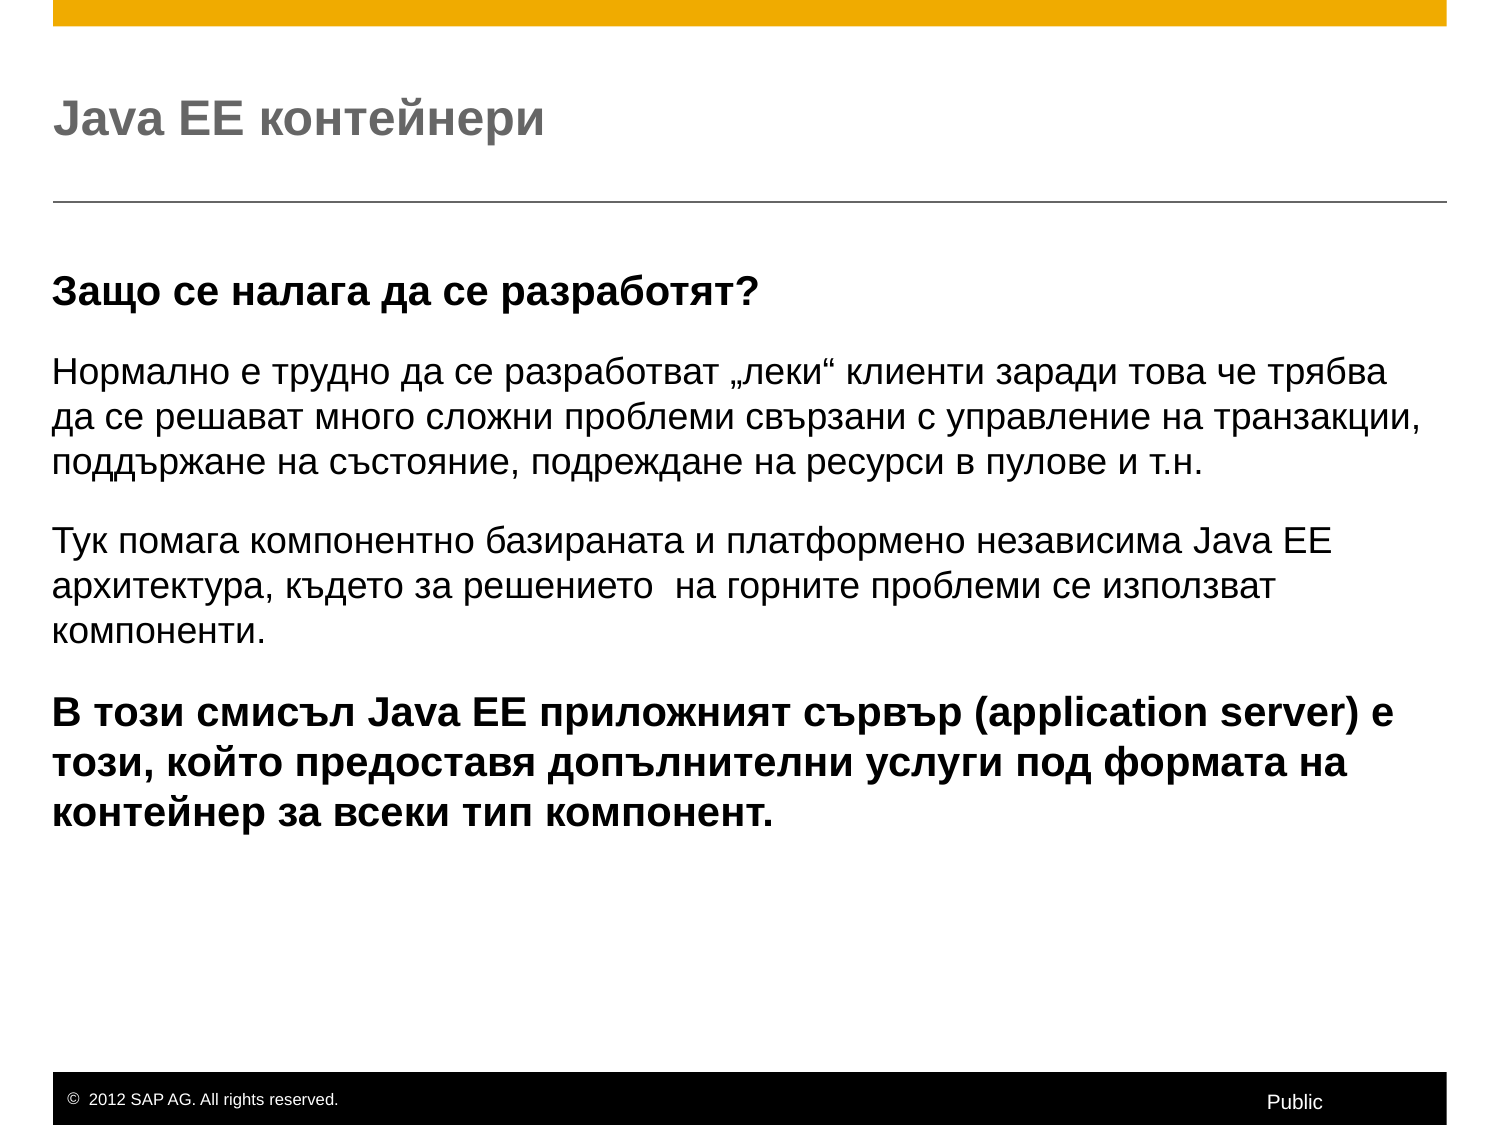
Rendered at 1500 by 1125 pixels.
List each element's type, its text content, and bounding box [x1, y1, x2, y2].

list Защо се налага да се разработят? Нормално е трудно да се разработват „леки“ клиенти заради това че трябва да се решават много сложни проблеми свързани с управление на транзакции, поддържане на състояние, подреждане на ресурси в пулове и т.н. Тук помага компонентно базираната и платформено независима Java EE архитектура, където за решението на горните проблеми се използват компоненти. В този смисъл Java EE приложният сървър (application server) е този, който предоставя допълнителни услуги под формата на контейнер за всеки тип компонент. [51, 263, 1435, 994]
title Java EE контейнери [53, 53, 1447, 178]
